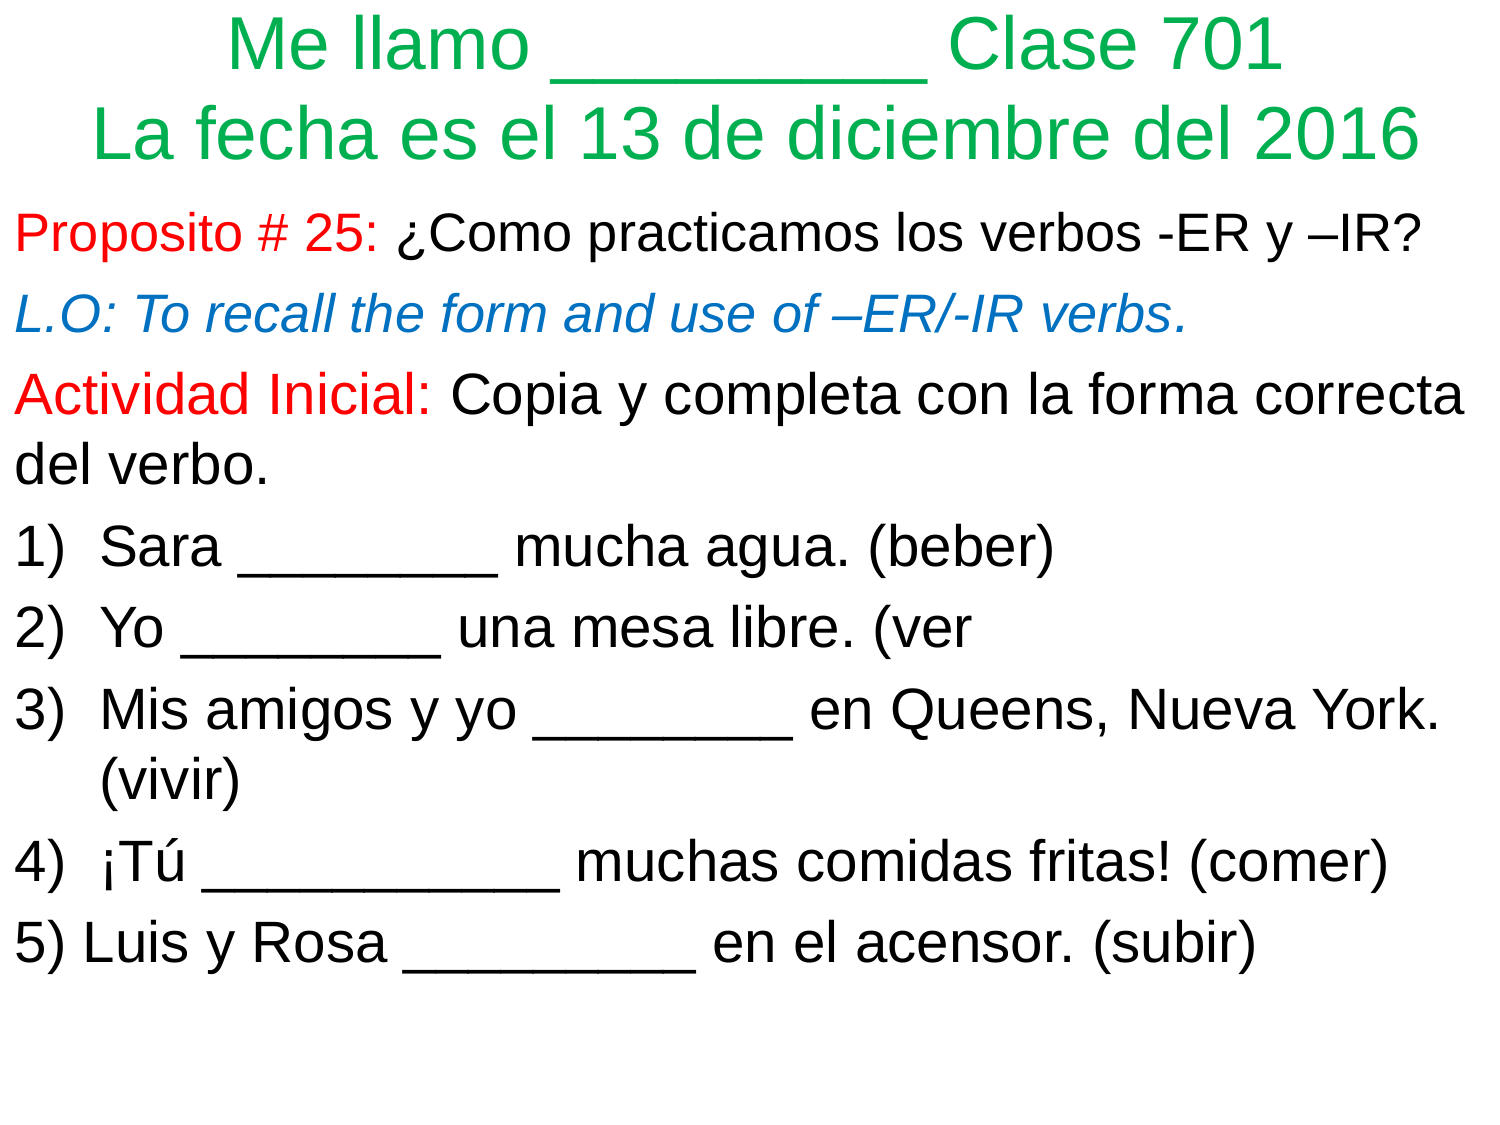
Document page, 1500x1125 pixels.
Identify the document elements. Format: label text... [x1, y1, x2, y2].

text_box Proposito # 25: ¿Como practicamos los verbos -ER y –IR? L.O: To recall the form and use of –ER/-IR verbs. Actividad Inicial: Copia y completa con la forma correcta del verbo. Sara ________ mucha agua. (beber) Yo ________ una mesa libre. (ver Mis amigos y yo ________ en Queens, Nueva York. (vivir) ¡Tú ___________ muchas comidas fritas! (comer) 5) Luis y Rosa _________ en el acensor. (subir) [0, 190, 1499, 1100]
text_box Me llamo _________ Clase 701 La fecha es el 13 de diciembre del 2016 [49, 0, 1463, 175]
